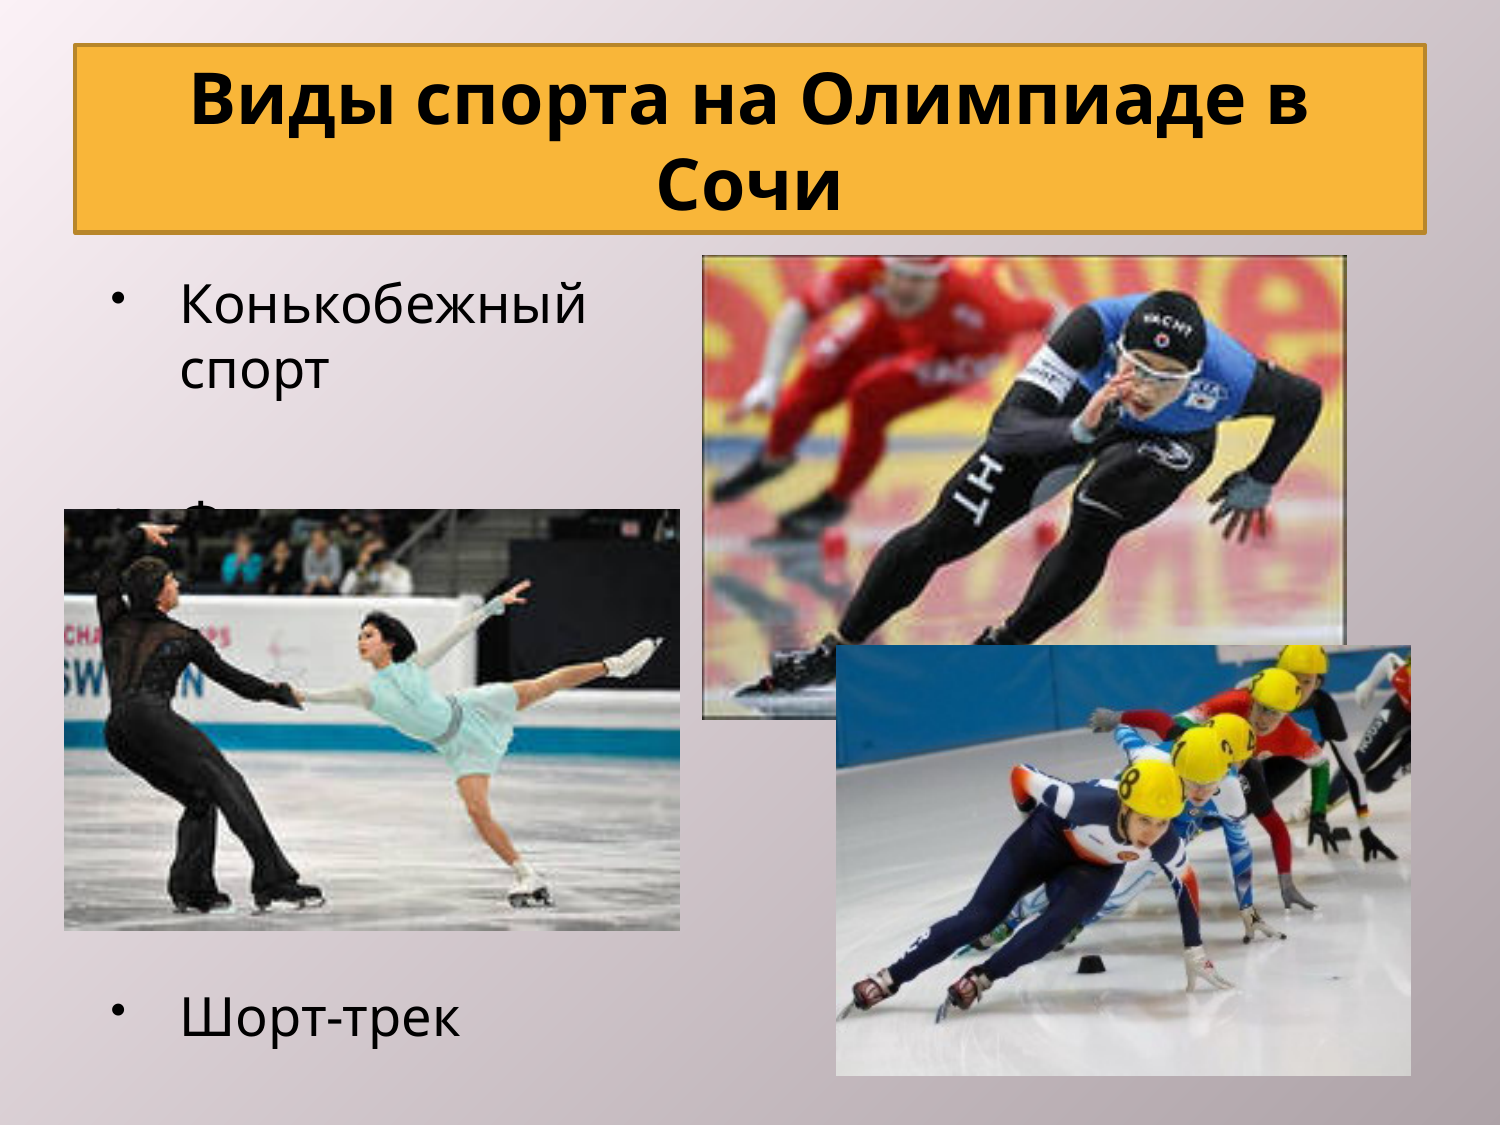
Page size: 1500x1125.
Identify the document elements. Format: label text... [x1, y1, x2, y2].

picture [702, 255, 1412, 1077]
title Виды спорта на Олимпиаде в Сочи [73, 43, 1427, 235]
picture [64, 509, 680, 931]
list Конькобежный спорт Фигурное катание Шорт-трек [75, 760, 750, 1035]
list Конькобежный спорт Фигурное катание Шорт-трек [75, 262, 702, 521]
